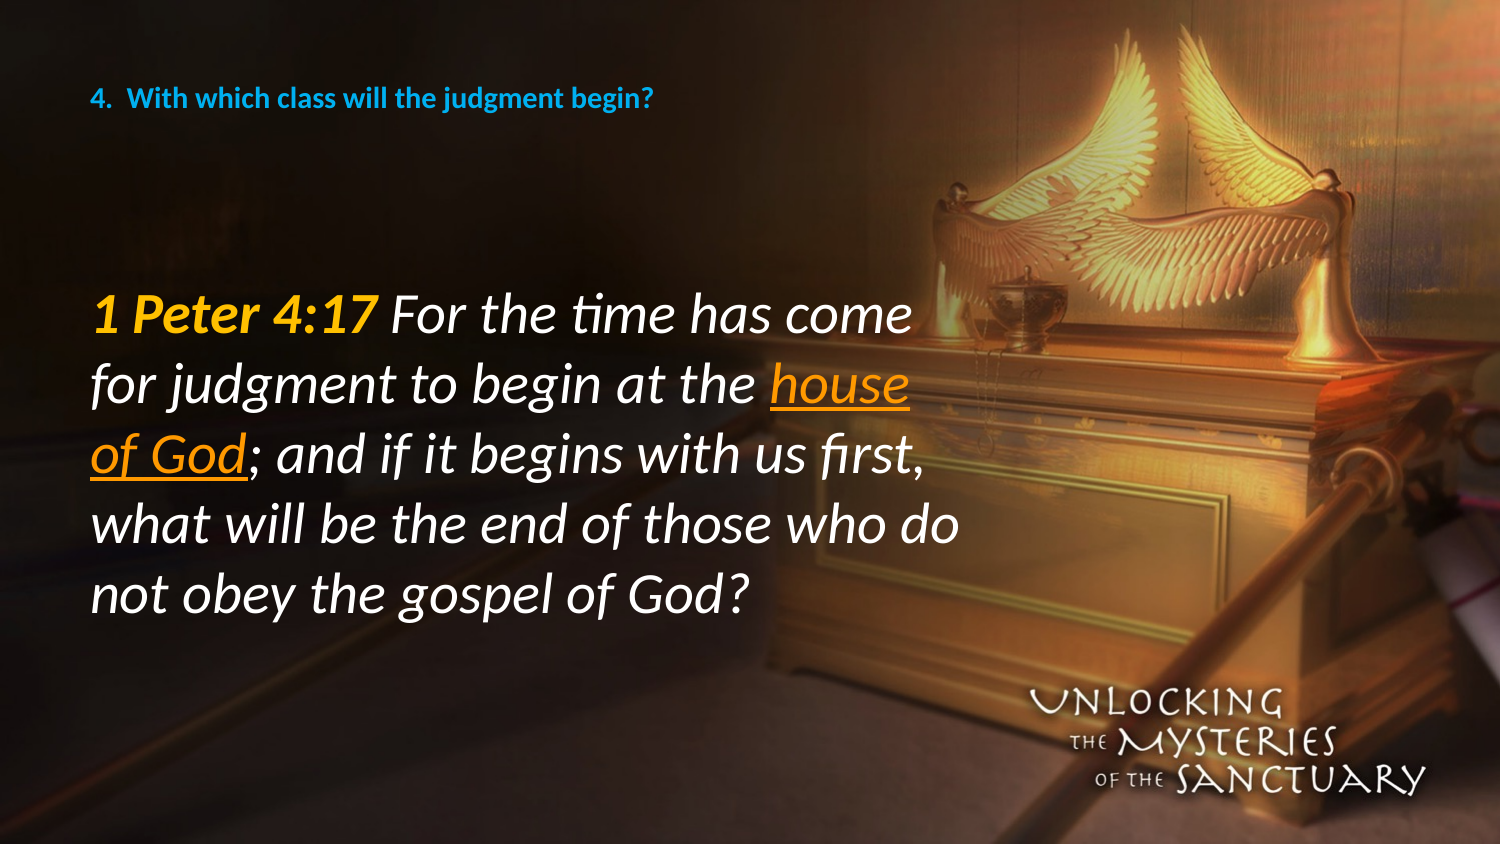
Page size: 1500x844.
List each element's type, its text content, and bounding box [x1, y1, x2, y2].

picture [0, 0, 1500, 844]
list 1 Peter 4:17 For the time has come for judgment to begin at the house of God; and if it begins with us first, what will be the end of those who do not obey the gospel of God? [75, 267, 980, 754]
title 4. With which class will the judgment begin? [75, 33, 1425, 175]
